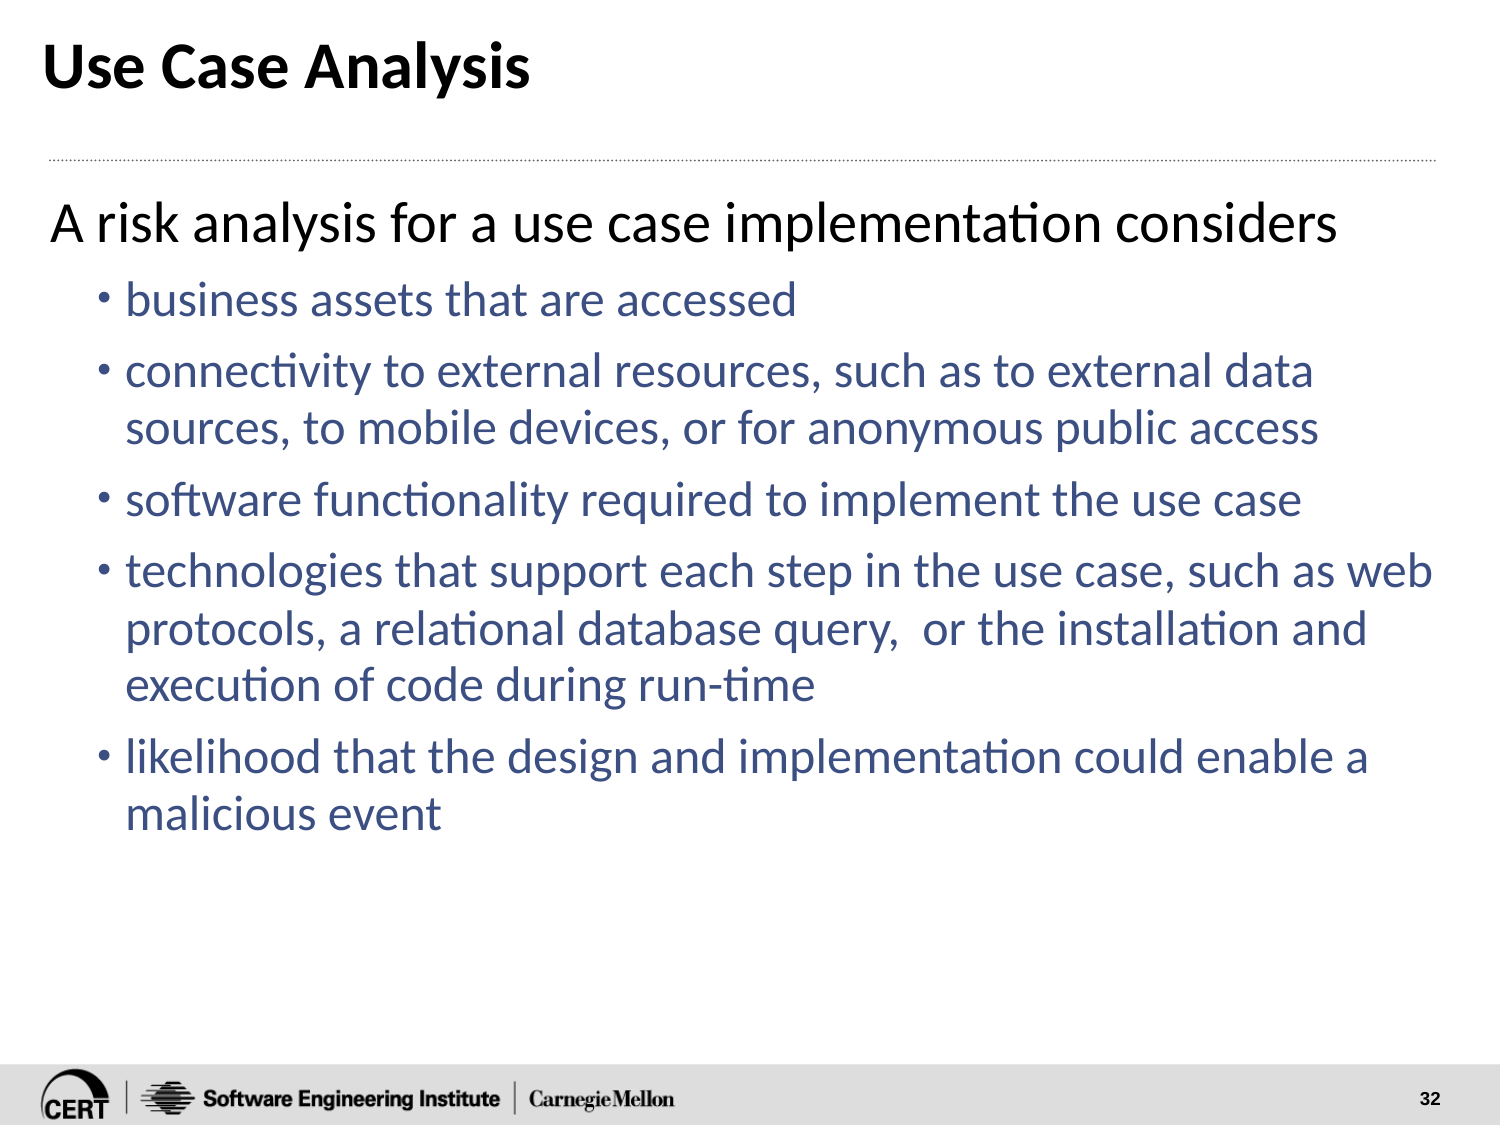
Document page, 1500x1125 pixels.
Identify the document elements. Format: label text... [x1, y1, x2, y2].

picture [24, 1065, 688, 1125]
title Use Case Analysis [42, 37, 1434, 155]
list A risk analysis for a use case implementation considers business assets that are accessed connectivity to external resources, such as to external data sources, to mobile devices, or for anonymous public access software functionality required to implement the use case technologies that support each step in the use case, such as web protocols, a relational database query, or the installation and execution of code during run-time likelihood that the design and implementation could enable a malicious event [49, 187, 1438, 1001]
